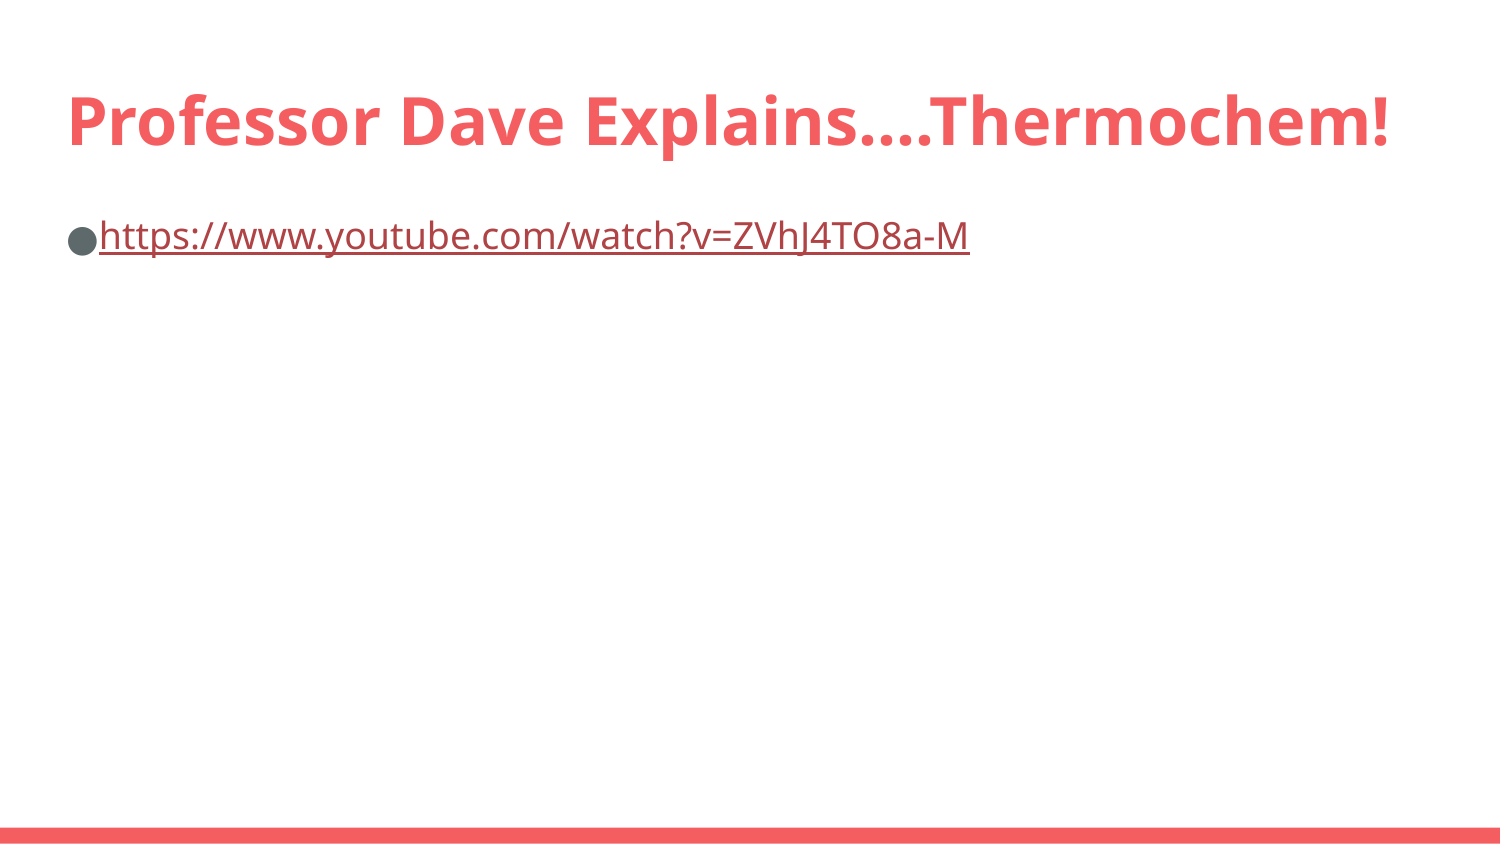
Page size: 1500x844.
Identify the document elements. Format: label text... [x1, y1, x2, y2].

title Professor Dave Explains….Thermochem! [51, 64, 1449, 167]
list https://www.youtube.com/watch?v=ZVhJ4TO8a-M [51, 189, 1449, 750]
